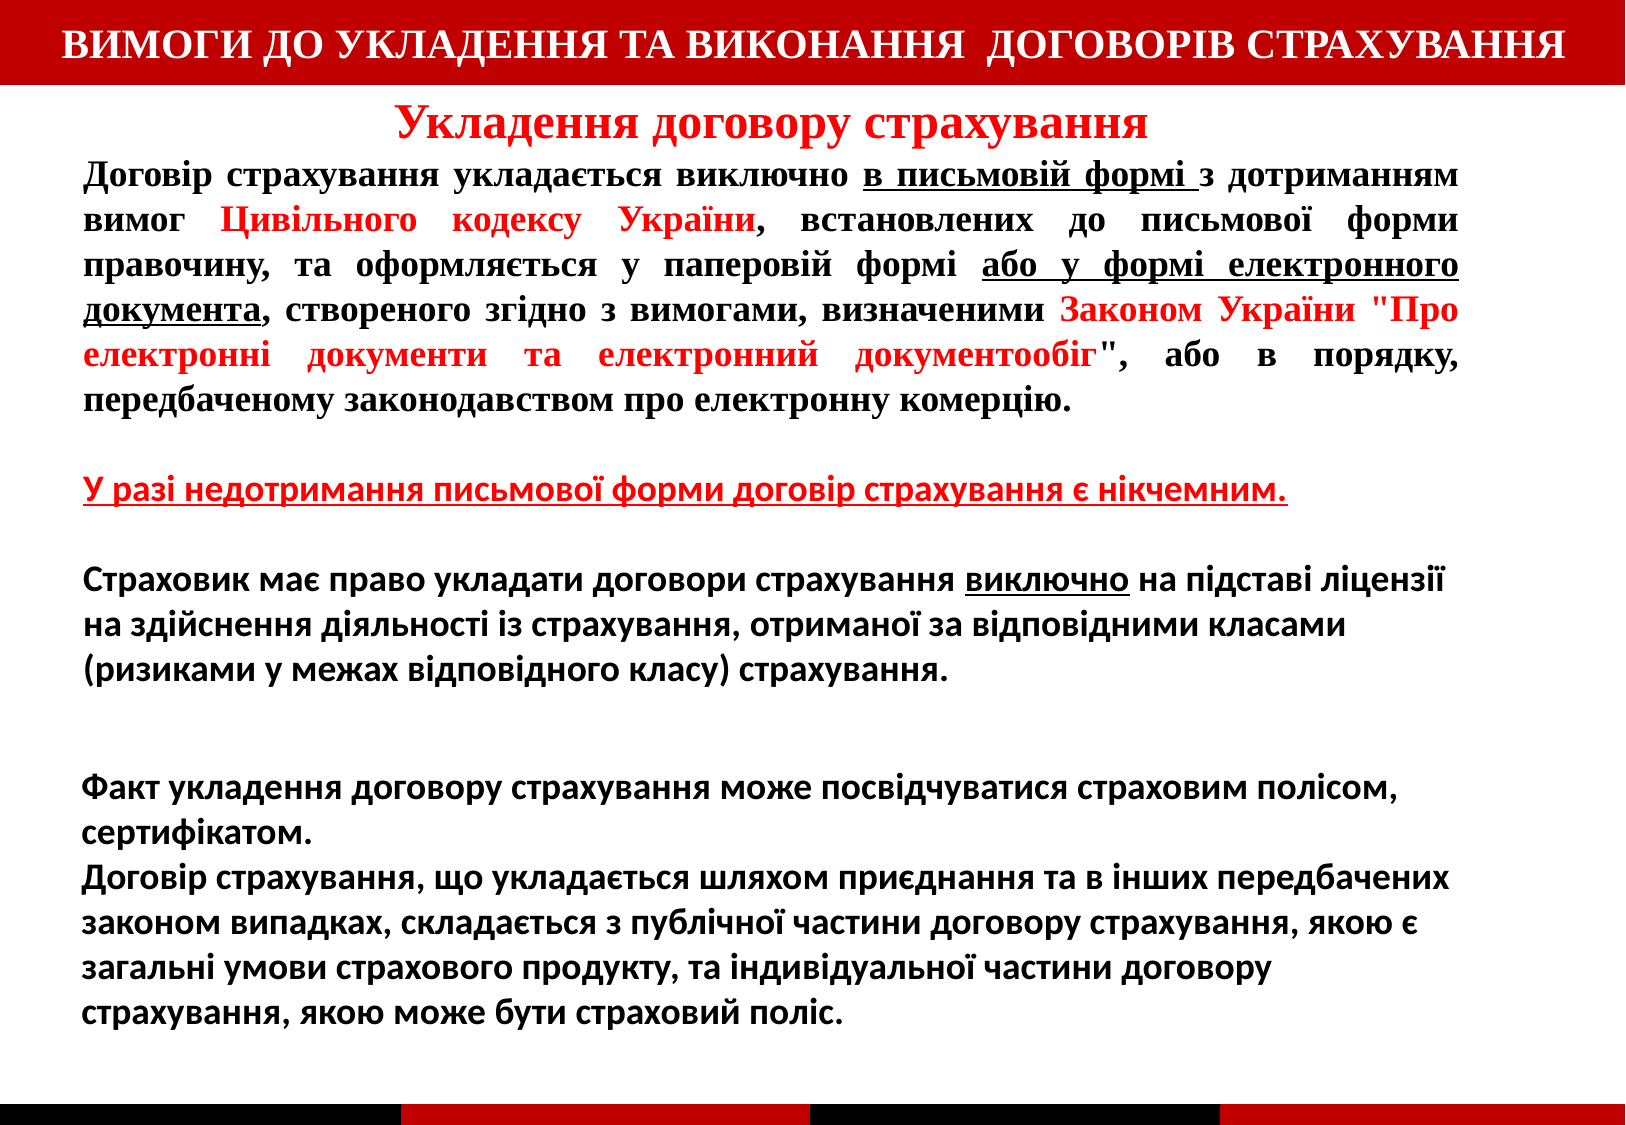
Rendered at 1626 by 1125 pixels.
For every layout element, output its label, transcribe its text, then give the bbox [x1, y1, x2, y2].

text_box [1220, 1104, 1625, 1125]
text_box Факт укладення договору страхування може посвідчуватися страховим полісом, сертифікатом. Договір страхування, що укладається шляхом приєднання та в інших передбачених законом випадках, складається з публічної частини договору страхування, якою є загальні умови страхового продукту, та індивідуальної частини договору страхування, якою може бути страховий поліс. [66, 754, 1474, 1040]
text_box [810, 1104, 1220, 1125]
text_box ВИМОГИ ДО УКЛАДЕННЯ ТА ВИКОНАННЯ ДОГОВОРІВ СТРАХУВАННЯ [0, 0, 1625, 85]
text_box Укладення договору страхування Договір страхування укладається виключно в письмовій формі з дотриманням вимог Цивільного кодексу України, встановлених до письмової форми правочину, та оформляється у паперовій формі або у формі електронного документа, створеного згідно з вимогами, визначеними Законом України "Про електронні документи та електронний документообіг", або в порядку, передбаченому законодавством про електронну комерцію. У разі недотримання письмової форми договір страхування є нікчемним. Страховик має право укладати договори страхування виключно на підставі ліцензії на здійснення діяльності із страхування, отриманої за відповідними класами (ризиками у межах відповідного класу) страхування. [68, 85, 1474, 742]
text_box [401, 1104, 810, 1125]
text_box [0, 1104, 401, 1125]
